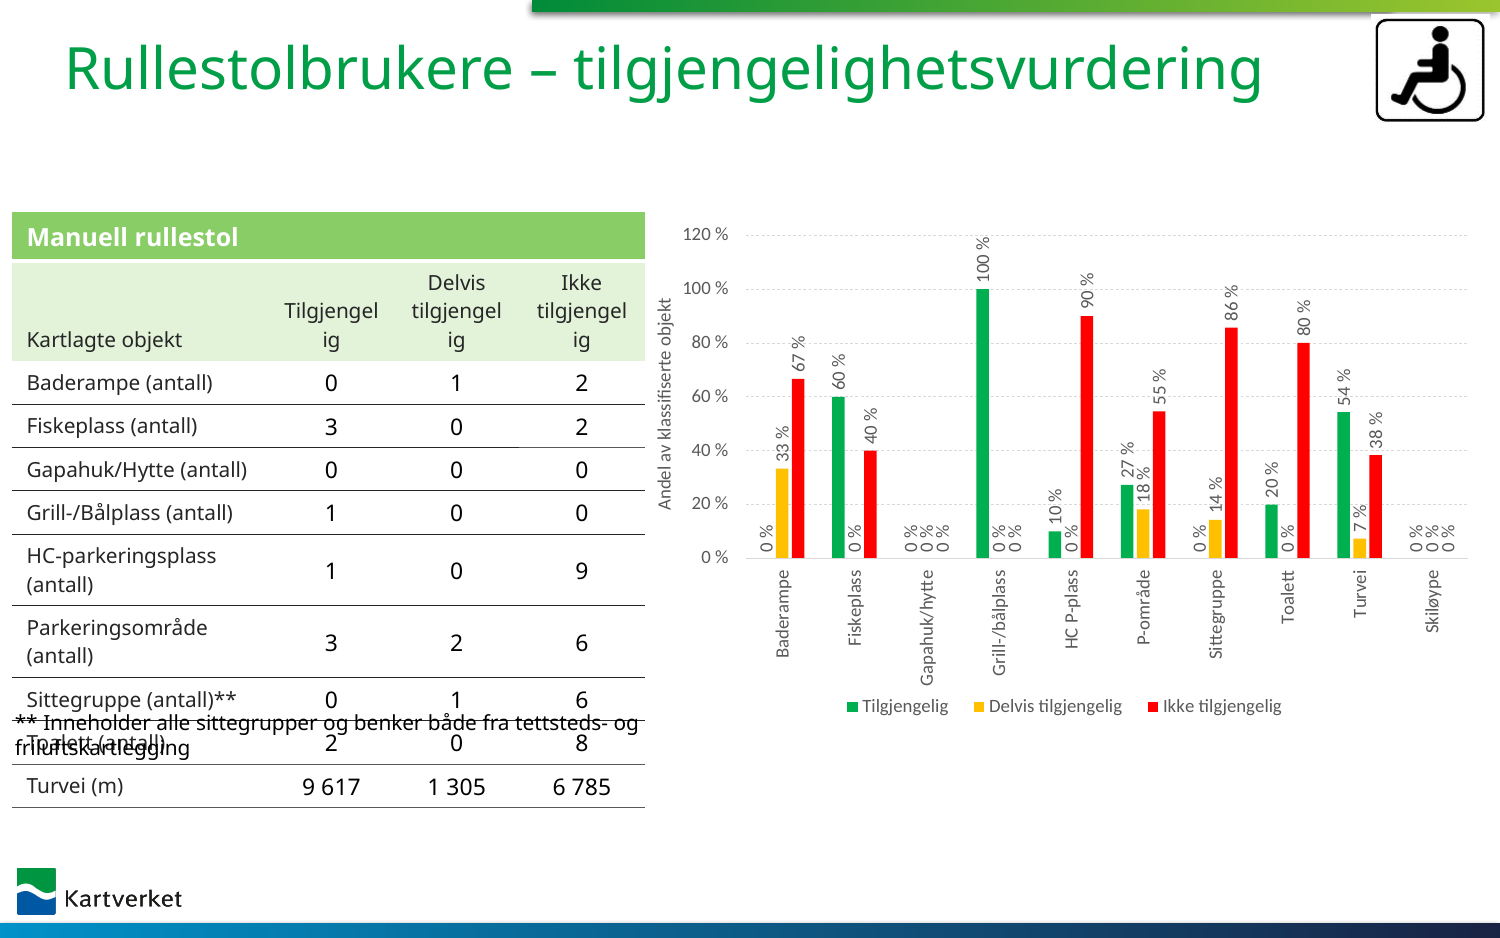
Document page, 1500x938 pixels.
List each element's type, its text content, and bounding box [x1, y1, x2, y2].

table_cell Fiskeplass (antall) [12, 405, 269, 447]
table_header Manuell rullestol [12, 212, 645, 259]
table_cell Tilgjengelig [269, 263, 394, 361]
table_cell 1 305 [394, 768, 519, 807]
table_cell 0 [394, 535, 519, 605]
picture [643, 218, 1480, 728]
table_cell 0 [269, 448, 394, 490]
table_cell 6 [519, 606, 638, 677]
table_cell 0 [519, 448, 638, 490]
table_cell 1 [269, 491, 394, 534]
table_cell 0 [394, 405, 519, 447]
text_box Rullestolbrukere – tilgjengelighetsvurdering [49, 12, 1372, 109]
table_cell 6 785 [519, 768, 645, 807]
table_cell Baderampe (antall) [12, 361, 269, 404]
table_cell 2 [519, 405, 638, 447]
table_cell 0 [269, 678, 394, 702]
table_cell Turvei (m) [12, 768, 269, 807]
text_box ** Inneholder alle sittegrupper og benker både fra tettsteds- og friluftskartlegging [0, 702, 745, 768]
table_cell 2 [394, 606, 519, 677]
table_cell 0 [519, 491, 638, 534]
picture [1371, 13, 1491, 127]
table_cell 0 [269, 361, 394, 404]
table_cell 1 [269, 535, 394, 605]
table_cell 0 [394, 448, 519, 490]
table_cell Grill-/Bålplass (antall) [12, 491, 269, 534]
table_cell Ikke tilgjengelig [519, 263, 638, 361]
table_cell 2 [519, 361, 638, 404]
table_cell Sittegruppe (antall)** [12, 678, 269, 702]
table_cell 3 [269, 606, 394, 677]
table_cell 6 [519, 678, 638, 702]
table_cell 3 [269, 405, 394, 447]
table_cell HC-parkeringsplass (antall) [12, 535, 269, 605]
table_cell Gapahuk/Hytte (antall) [12, 448, 269, 490]
table_cell 1 [394, 678, 519, 702]
table_cell 9 617 [269, 768, 394, 807]
table_cell 0 [394, 491, 519, 534]
table_cell Delvis tilgjengelig [394, 263, 519, 361]
table_cell 9 [519, 535, 638, 605]
table_cell Parkeringsområde (antall) [12, 606, 269, 677]
table_cell Kartlagte objekt [12, 263, 269, 361]
table_cell 1 [394, 361, 519, 404]
